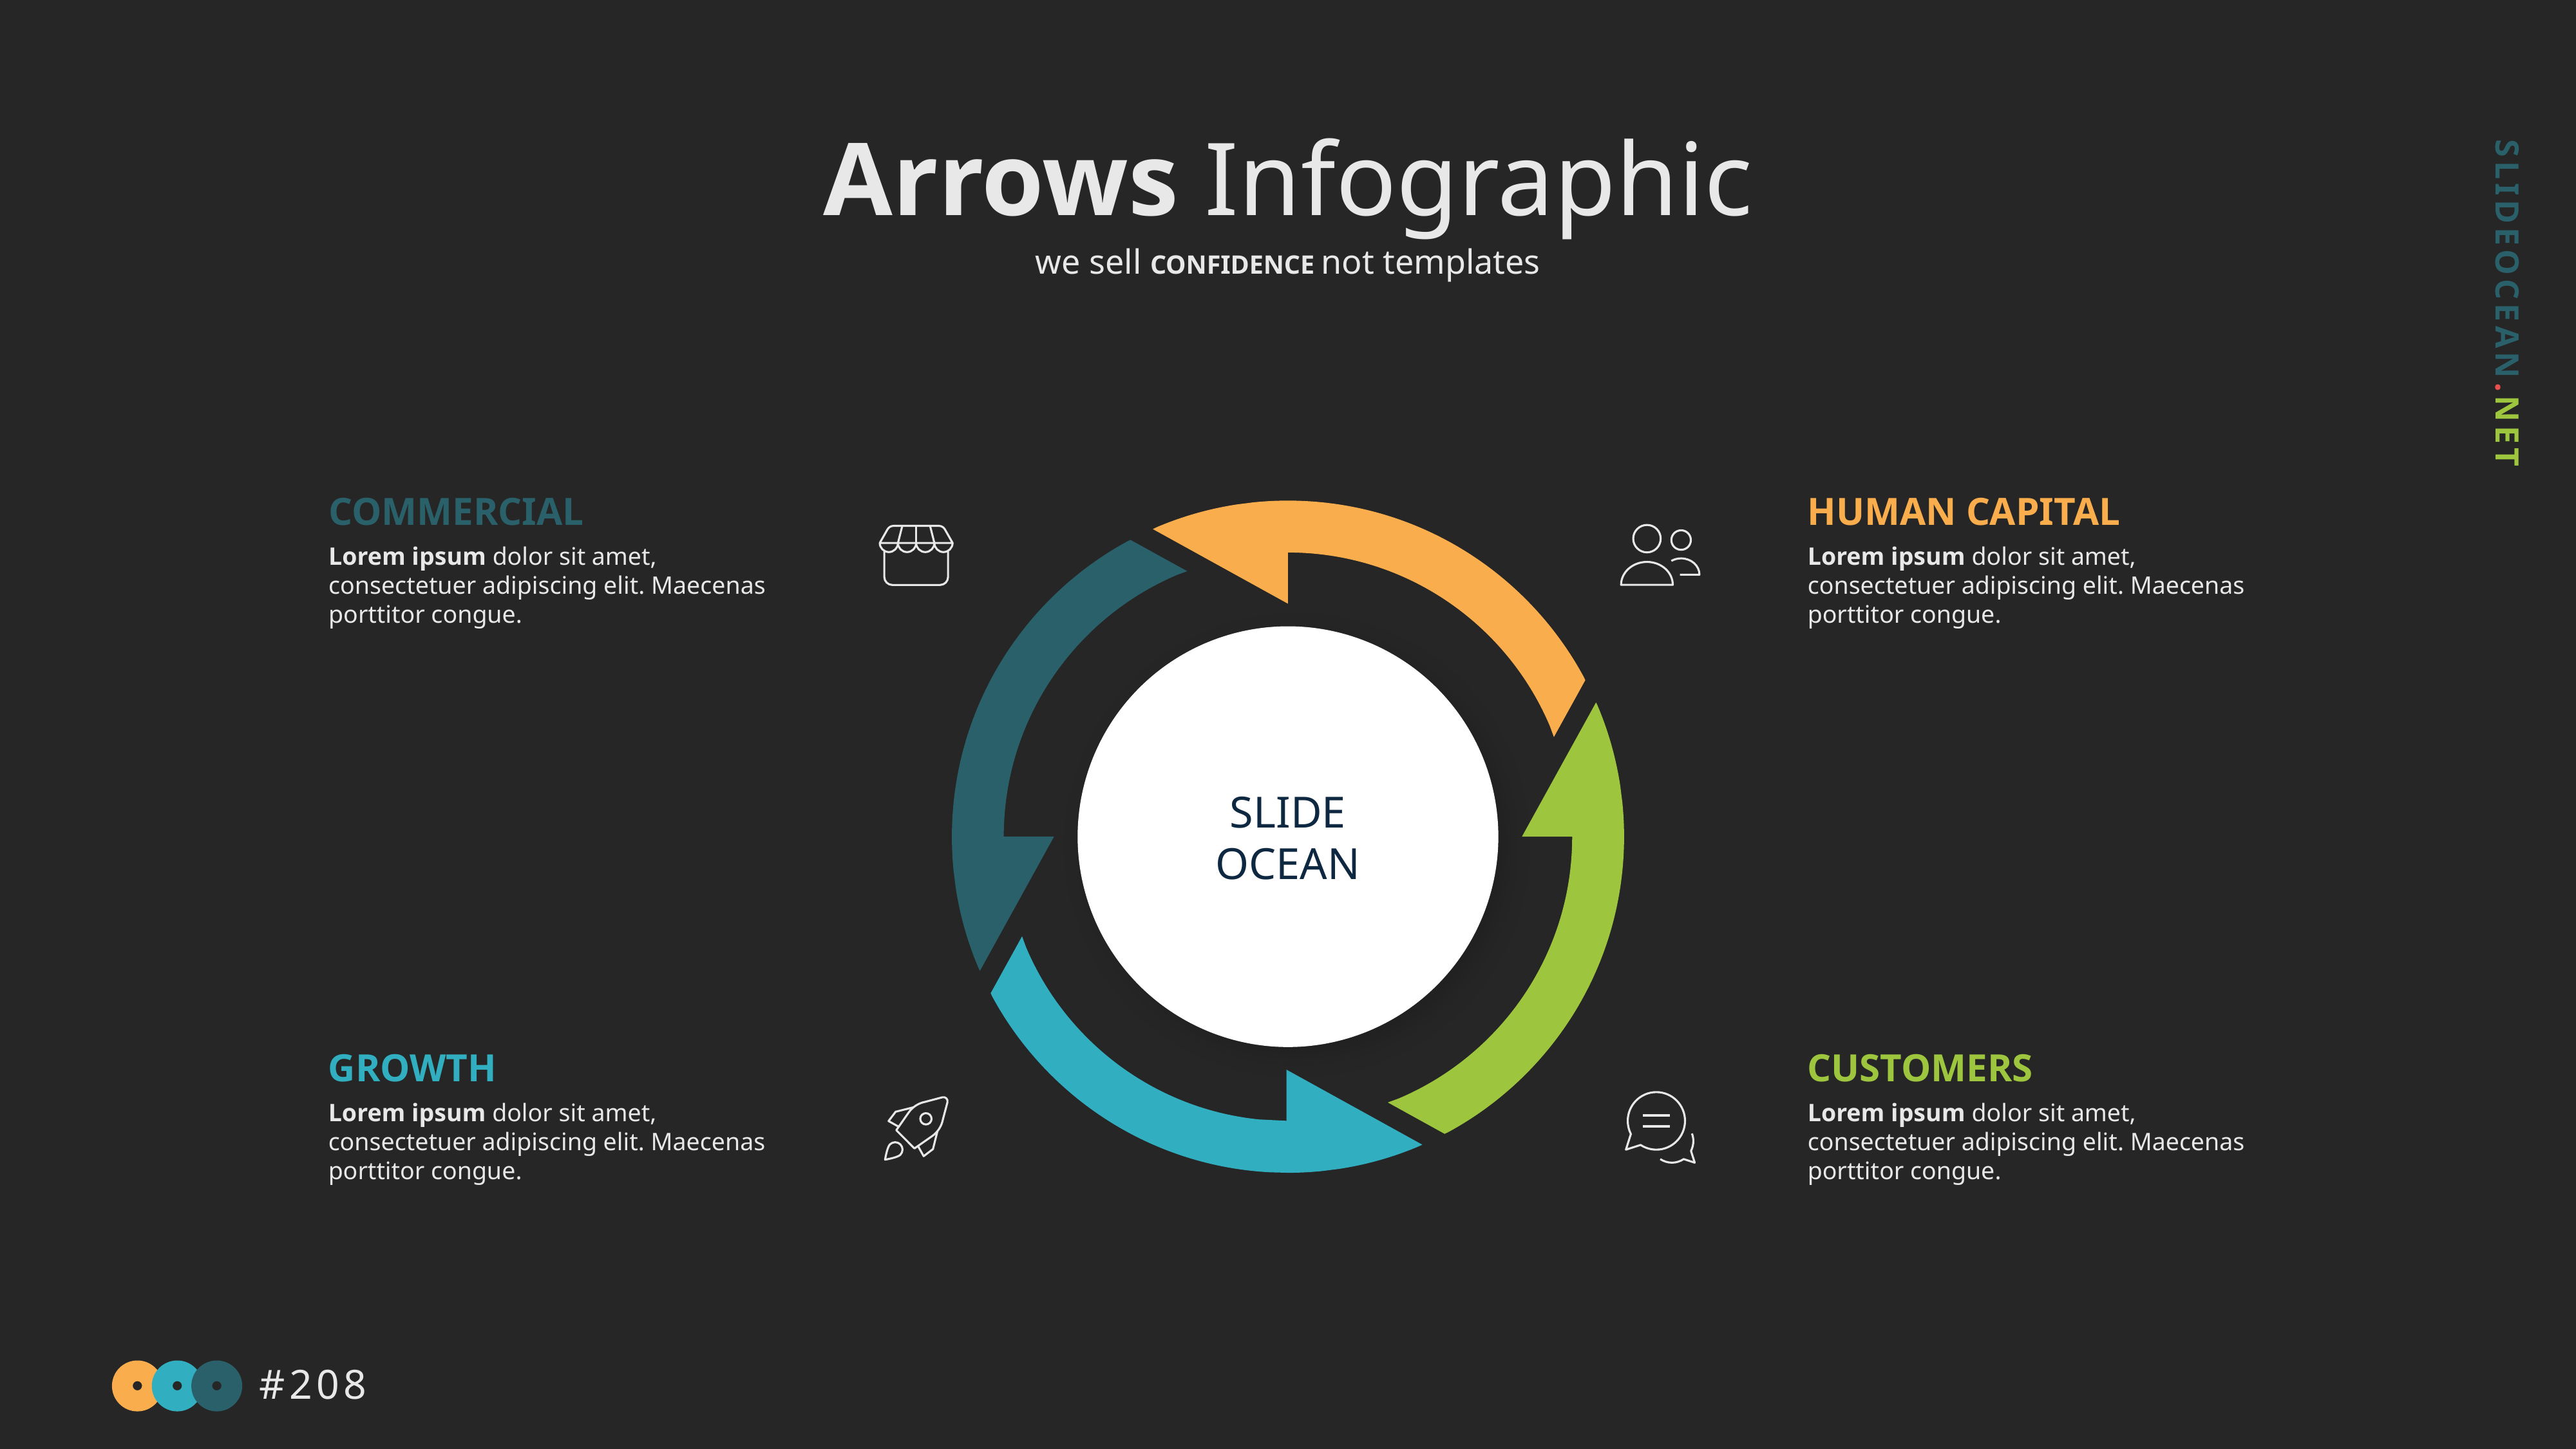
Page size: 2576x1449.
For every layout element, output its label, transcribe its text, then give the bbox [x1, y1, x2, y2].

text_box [1797, 482, 2258, 634]
text_box [880, 526, 951, 585]
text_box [951, 500, 1625, 1173]
text_box #208 [259, 1359, 402, 1408]
text_box [885, 1142, 903, 1160]
text_box [1633, 525, 1661, 553]
text_box Arrows Infographic [813, 110, 1763, 241]
text_box we sell CONFIDENCE not templates [1026, 241, 1550, 285]
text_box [318, 482, 779, 634]
text_box [1625, 1092, 1685, 1150]
text_box [888, 1097, 948, 1157]
text_box [1625, 562, 1673, 585]
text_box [318, 1039, 779, 1191]
text_box [1671, 530, 1691, 550]
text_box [1797, 1039, 2258, 1191]
text_box [1660, 1133, 1695, 1163]
text_box [1671, 558, 1700, 575]
